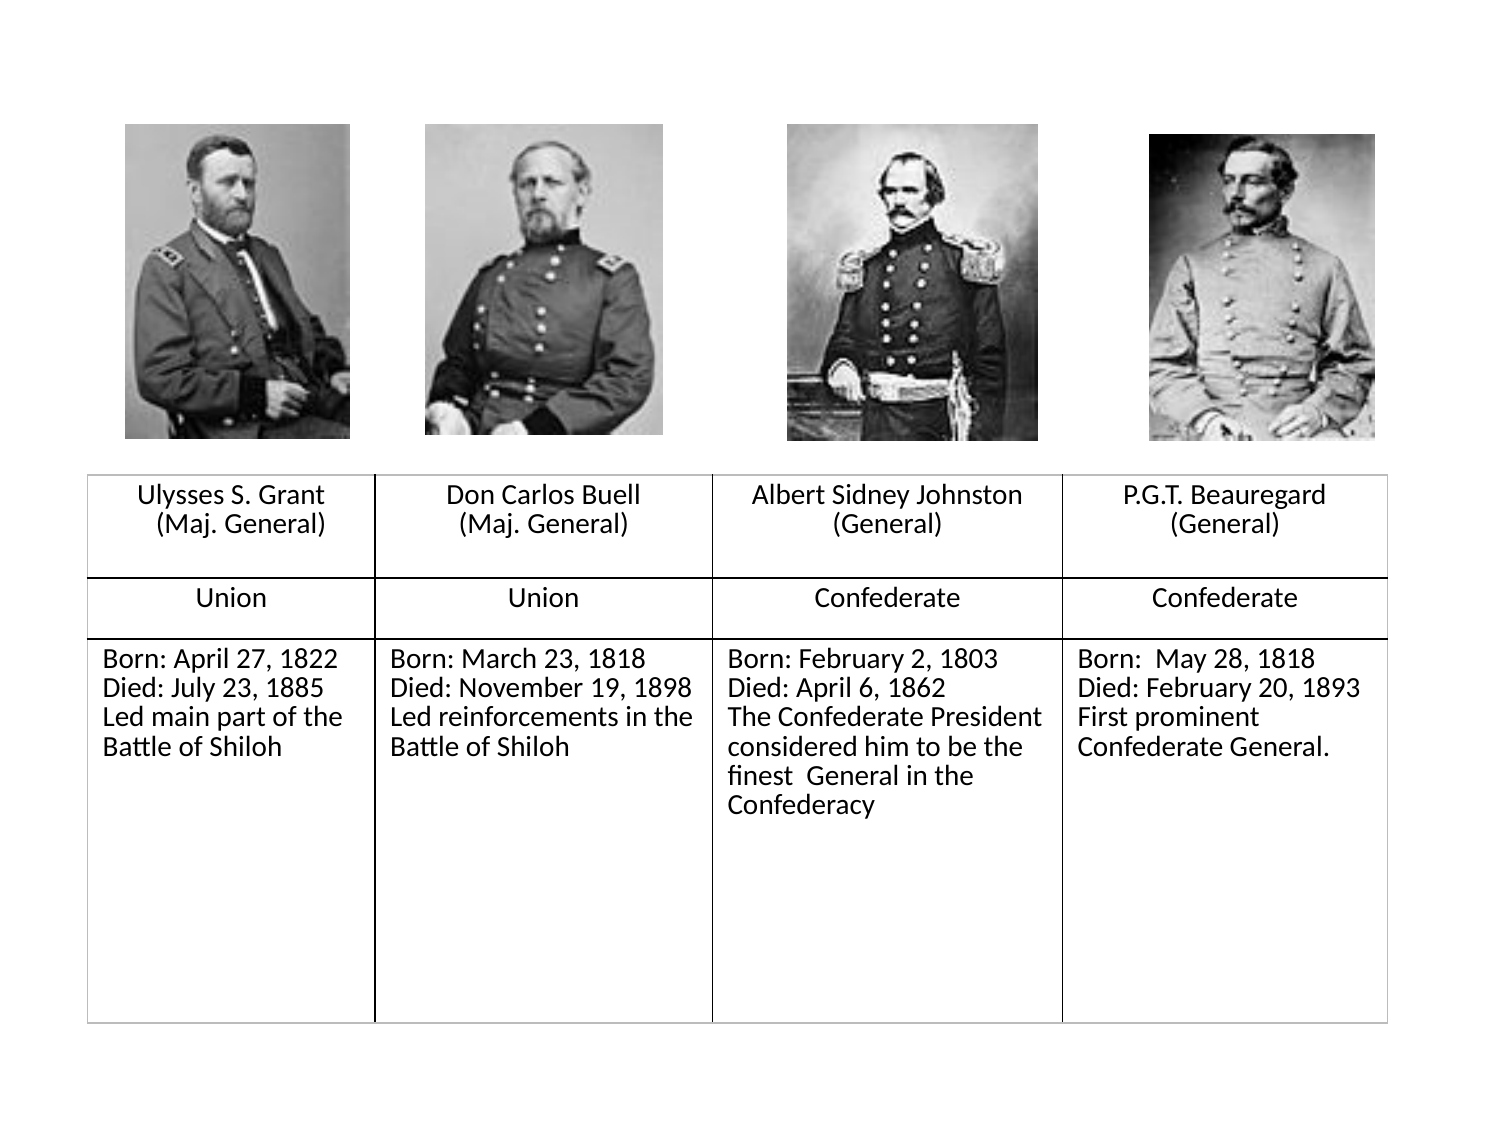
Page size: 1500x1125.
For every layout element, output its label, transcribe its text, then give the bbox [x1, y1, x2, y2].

table_cell Born: April 27, 1822 Died: July 23, 1885 Led main part of the Battle of Shiloh [88, 640, 374, 1022]
table_cell Born: February 2, 1803 Died: April 6, 1862 The Confederate President considered him to be the finest General in the Confederacy [713, 640, 1062, 1022]
table_cell Confederate [713, 579, 1062, 638]
picture [787, 124, 1038, 441]
table_header Don Carlos Buell (Maj. General) [376, 476, 712, 577]
table_cell Confederate [1063, 579, 1387, 638]
table_header Ulysses S. Grant (Maj. General) [88, 476, 374, 577]
picture [1149, 133, 1376, 442]
table_header P.G.T. Beauregard (General) [1063, 476, 1387, 577]
table_header Albert Sidney Johnston (General) [713, 476, 1062, 577]
table_cell Born: March 23, 1818 Died: November 19, 1898 Led reinforcements in the Battle of Shiloh [376, 640, 712, 1022]
table_cell Union [376, 579, 712, 638]
table_cell Union [88, 579, 374, 638]
picture [124, 124, 351, 440]
table_cell Born: May 28, 1818 Died: February 20, 1893 First prominent Confederate General. [1063, 640, 1387, 1022]
picture [424, 124, 663, 435]
